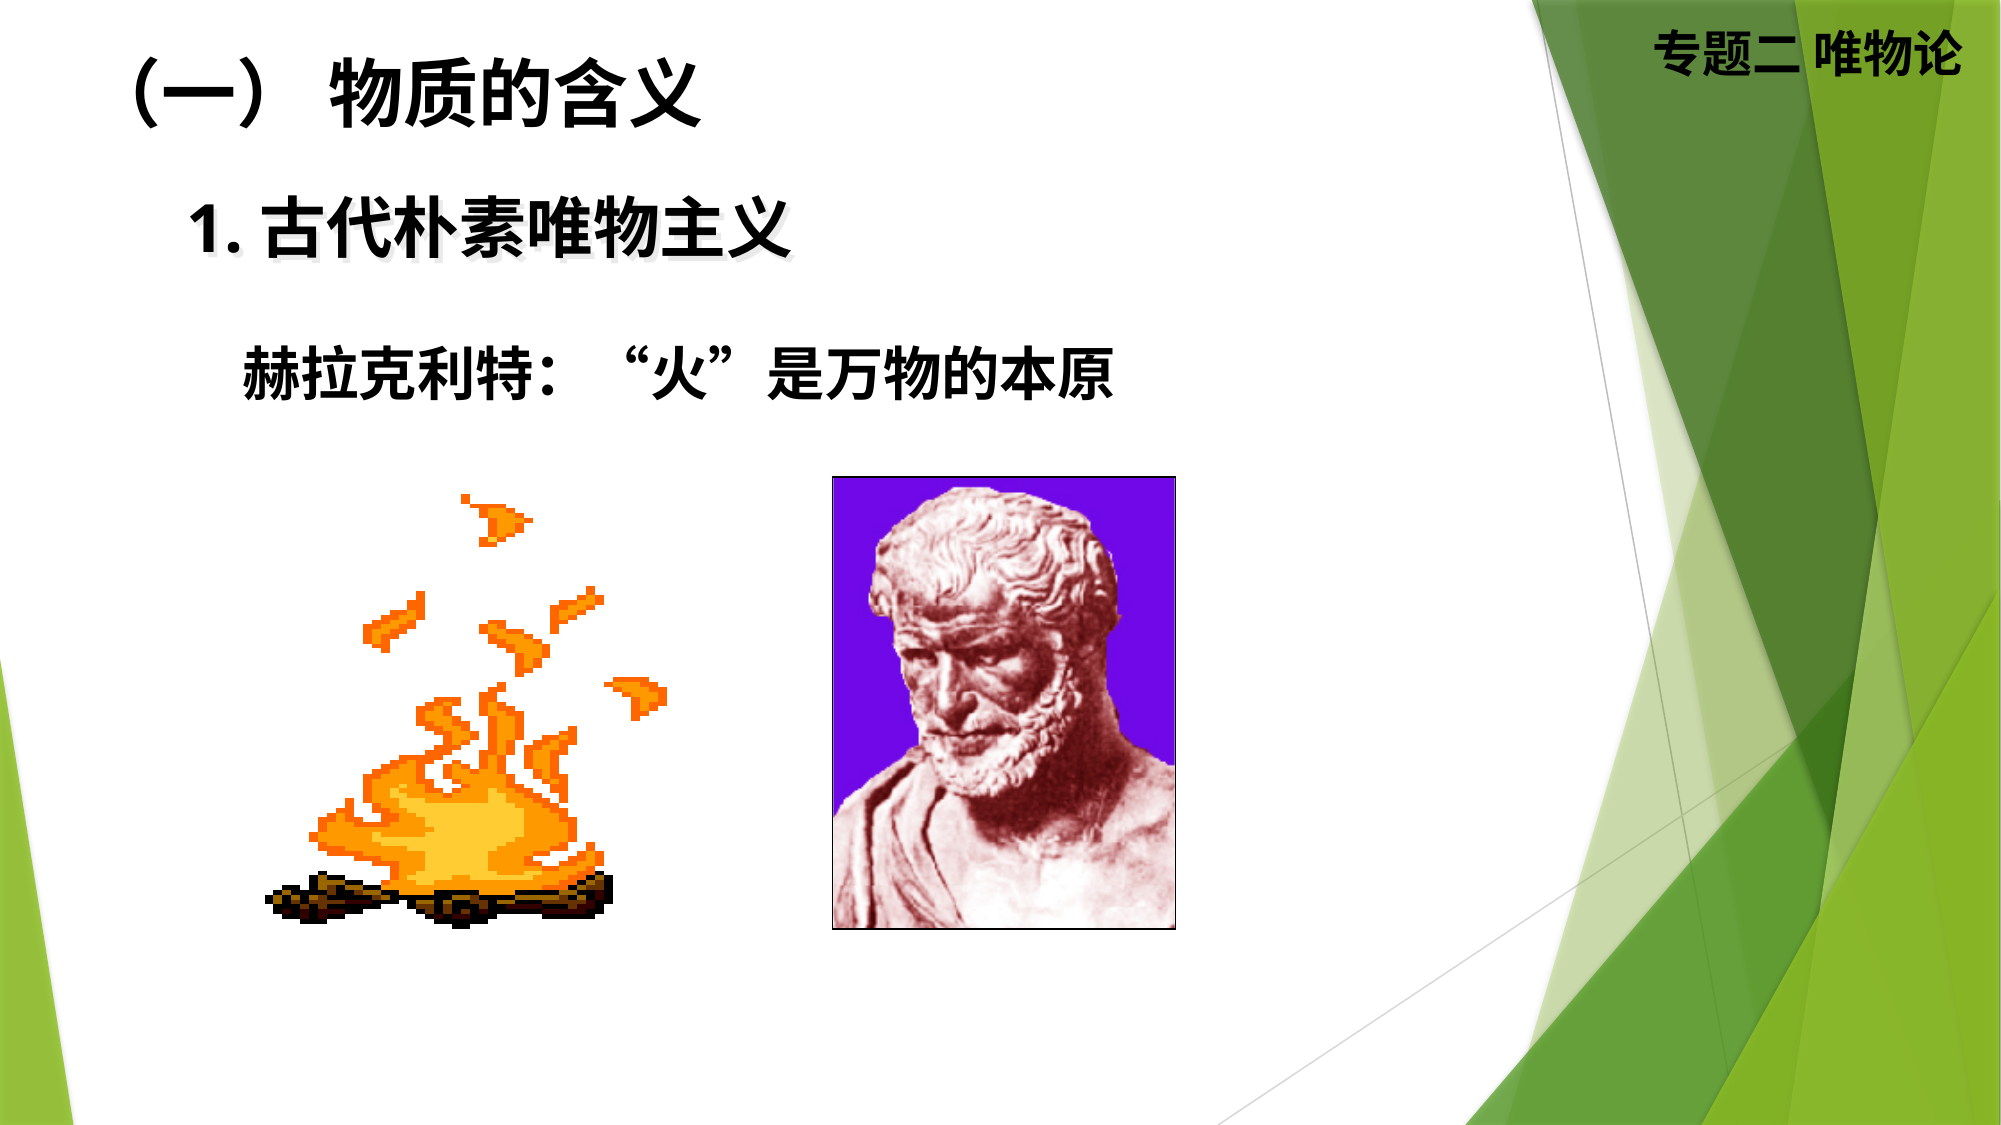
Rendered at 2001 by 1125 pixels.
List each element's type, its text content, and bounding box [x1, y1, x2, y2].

text_box 1.古代朴素唯物主义 [171, 178, 869, 273]
picture [832, 477, 1176, 929]
text_box 赫拉克利特：“火”是万物的本原 [227, 329, 1145, 415]
text_box （一） 物质的含义 [71, 38, 1137, 144]
picture [264, 479, 686, 929]
